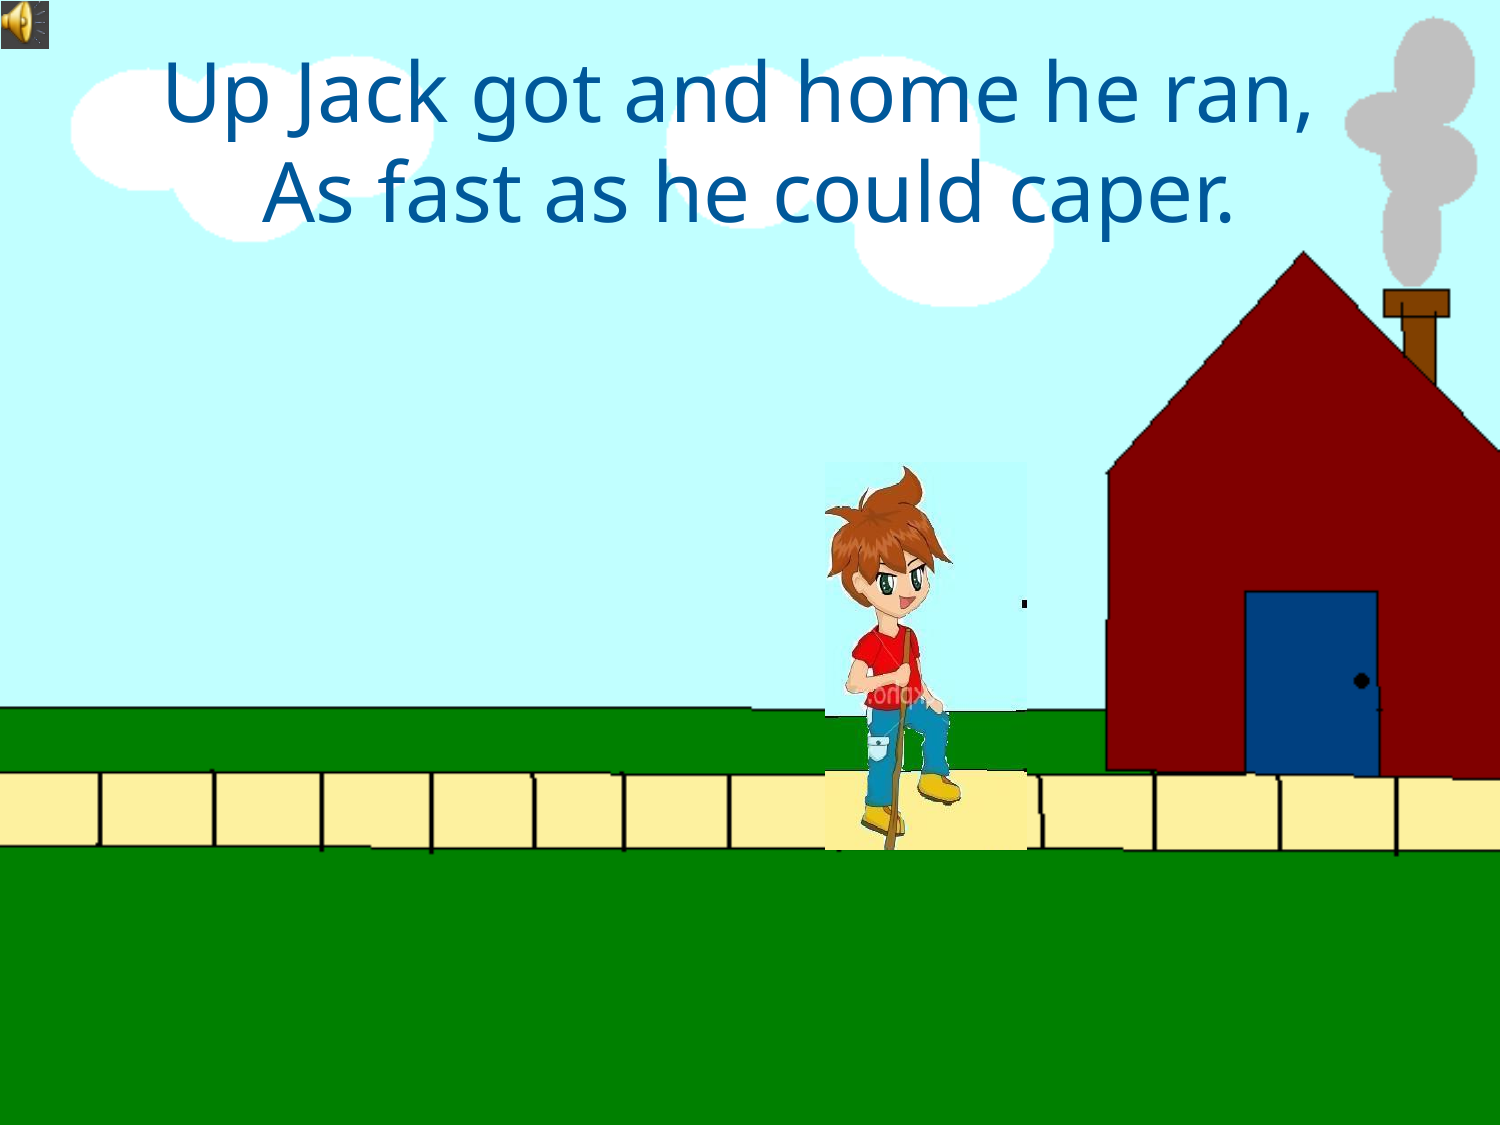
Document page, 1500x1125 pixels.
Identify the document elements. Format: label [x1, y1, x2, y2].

picture [824, 462, 1027, 851]
picture [0, 0, 51, 51]
list [0, 0, 1500, 1125]
